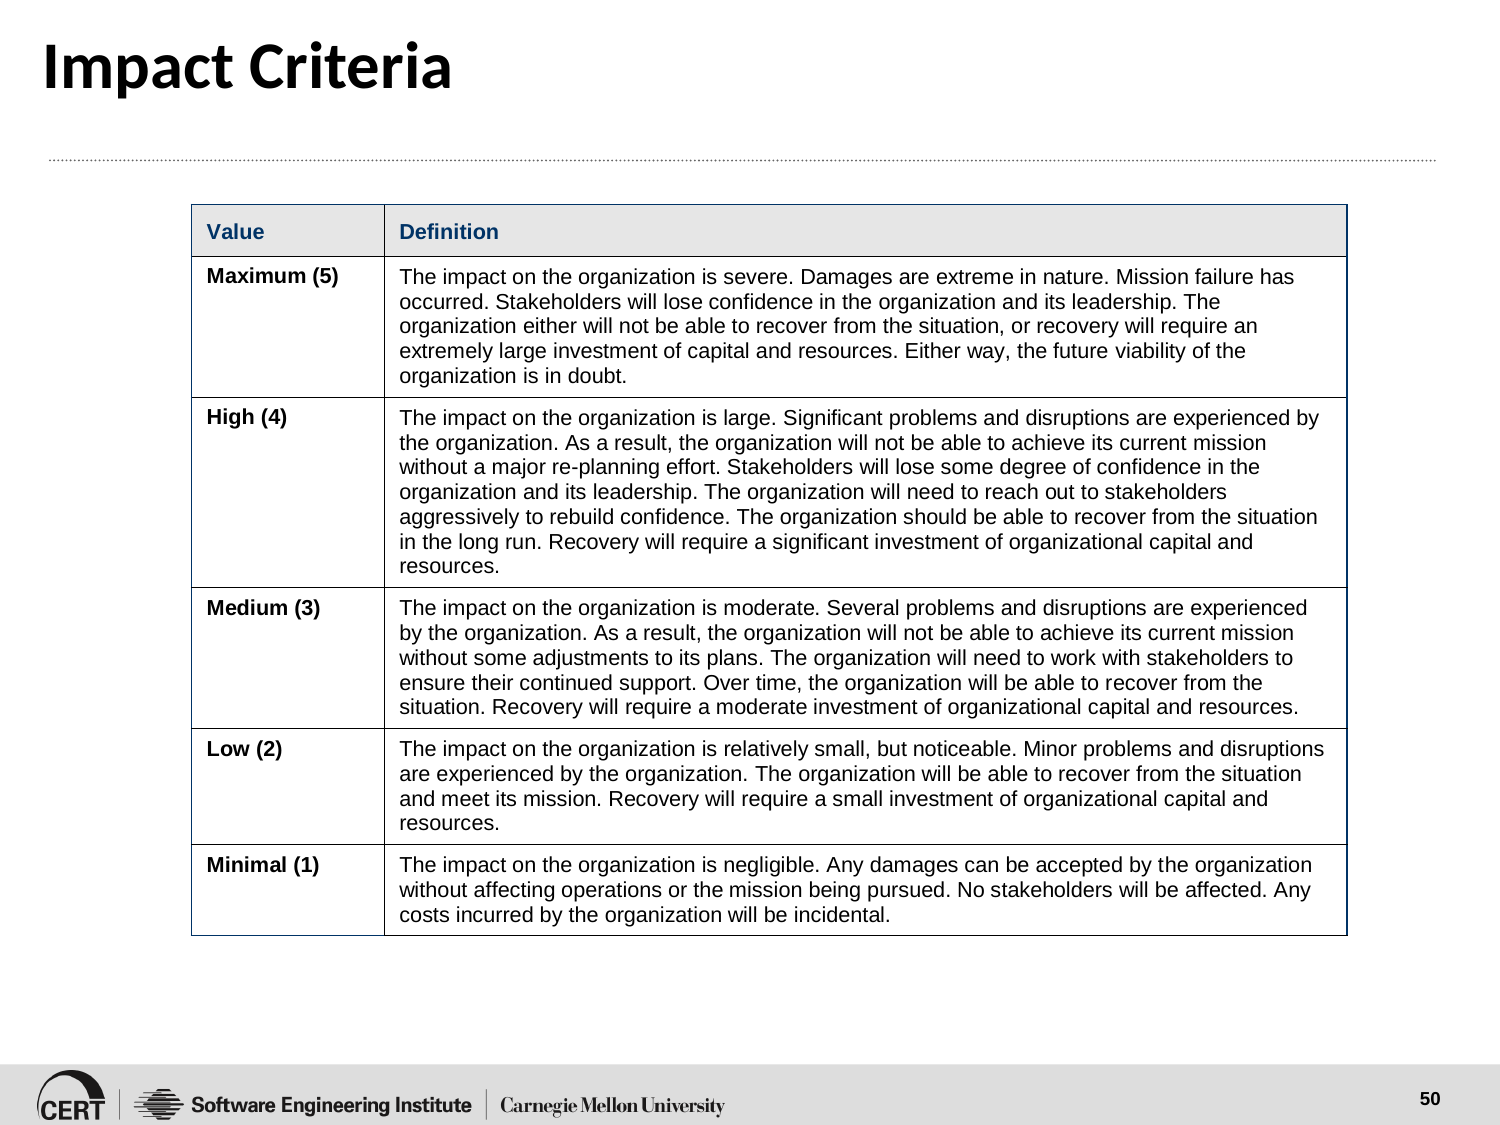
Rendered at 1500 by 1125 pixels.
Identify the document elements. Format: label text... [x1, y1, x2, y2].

title Impact Criteria [42, 37, 1434, 155]
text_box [161, 203, 1378, 997]
picture [37, 1069, 725, 1122]
